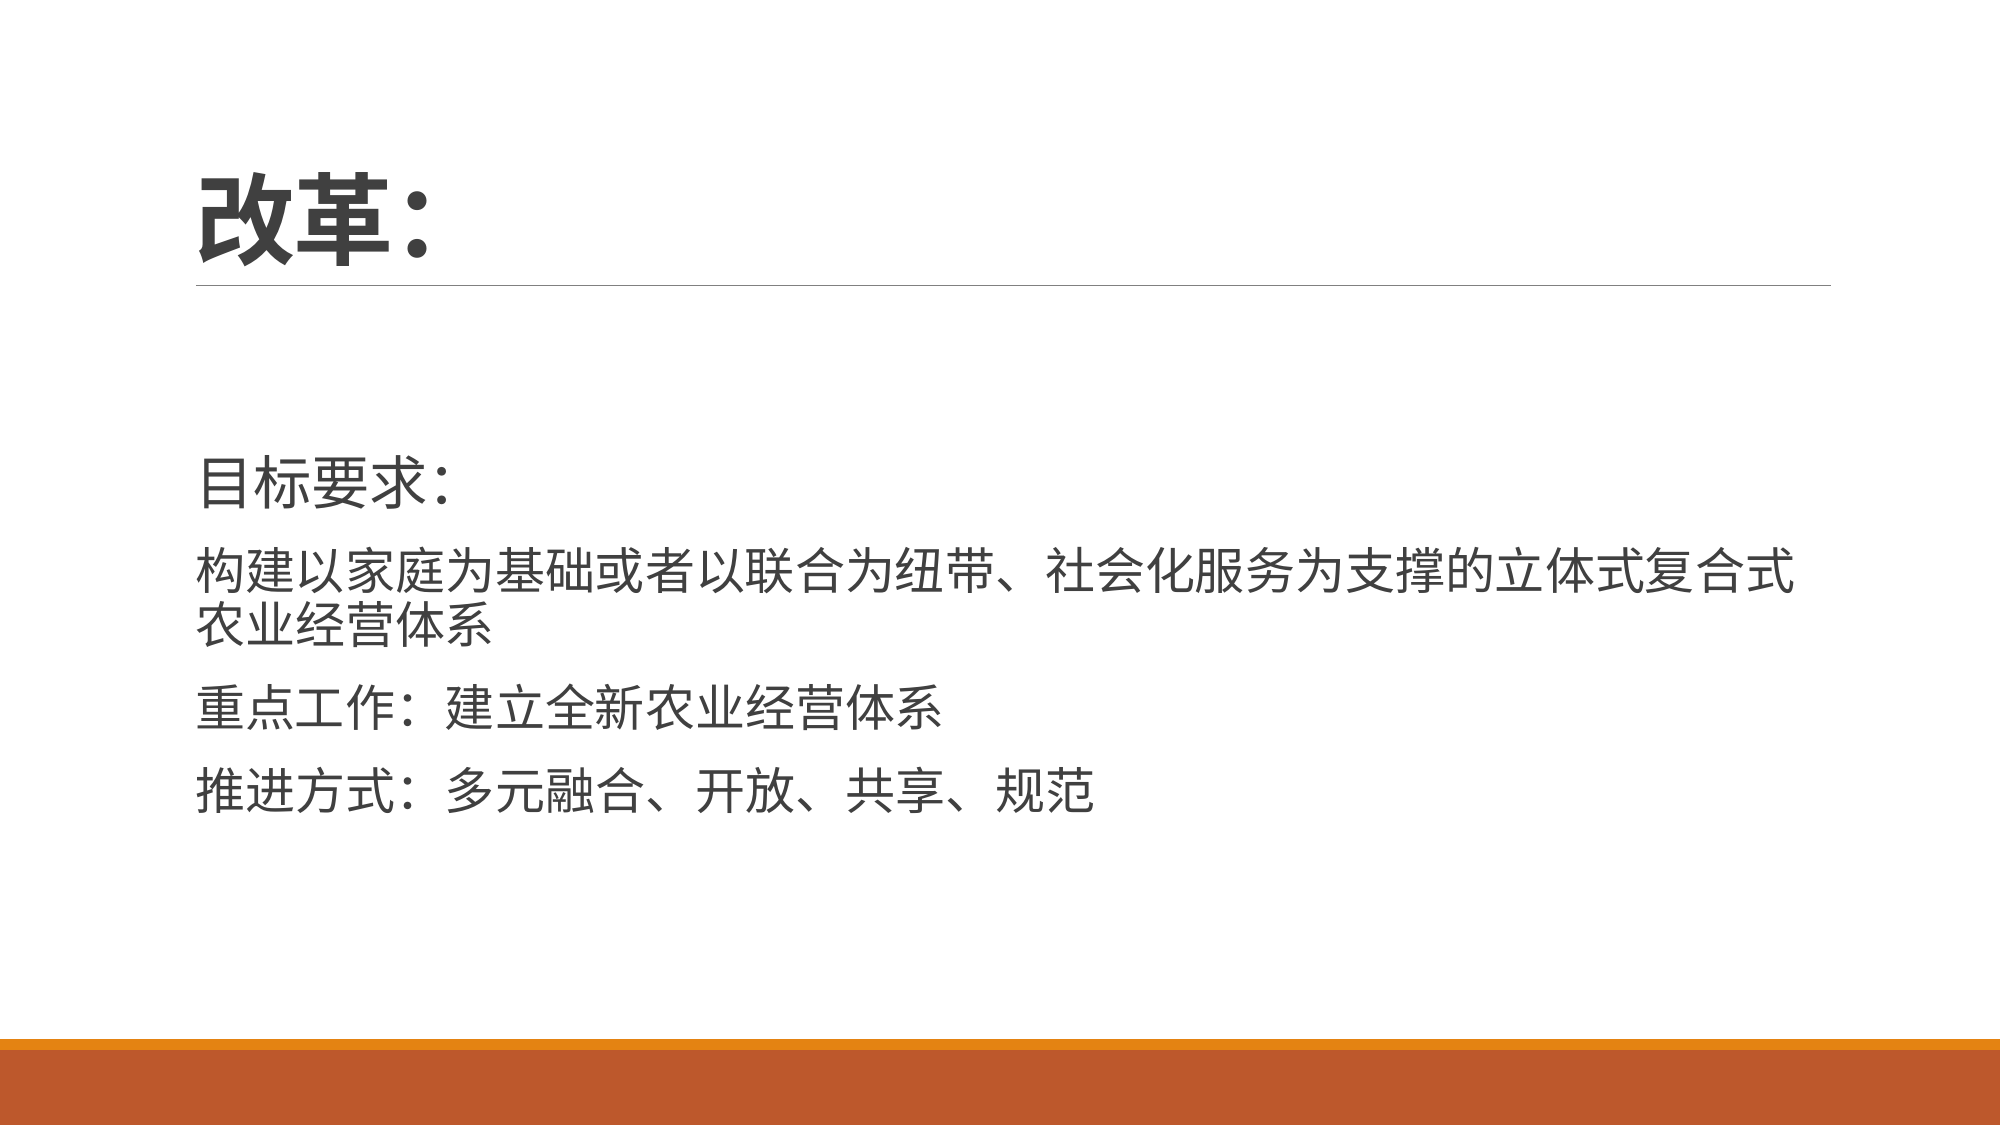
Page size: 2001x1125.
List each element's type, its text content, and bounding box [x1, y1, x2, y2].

title 改革： [180, 47, 1830, 285]
list 目标要求： 构建以家庭为基础或者以联合为纽带、社会化服务为支撑的立体式复合式农业经营体系 重点工作：建立全新农业经营体系 推进方式：多元融合、开放、共享、规范 [180, 307, 1830, 968]
